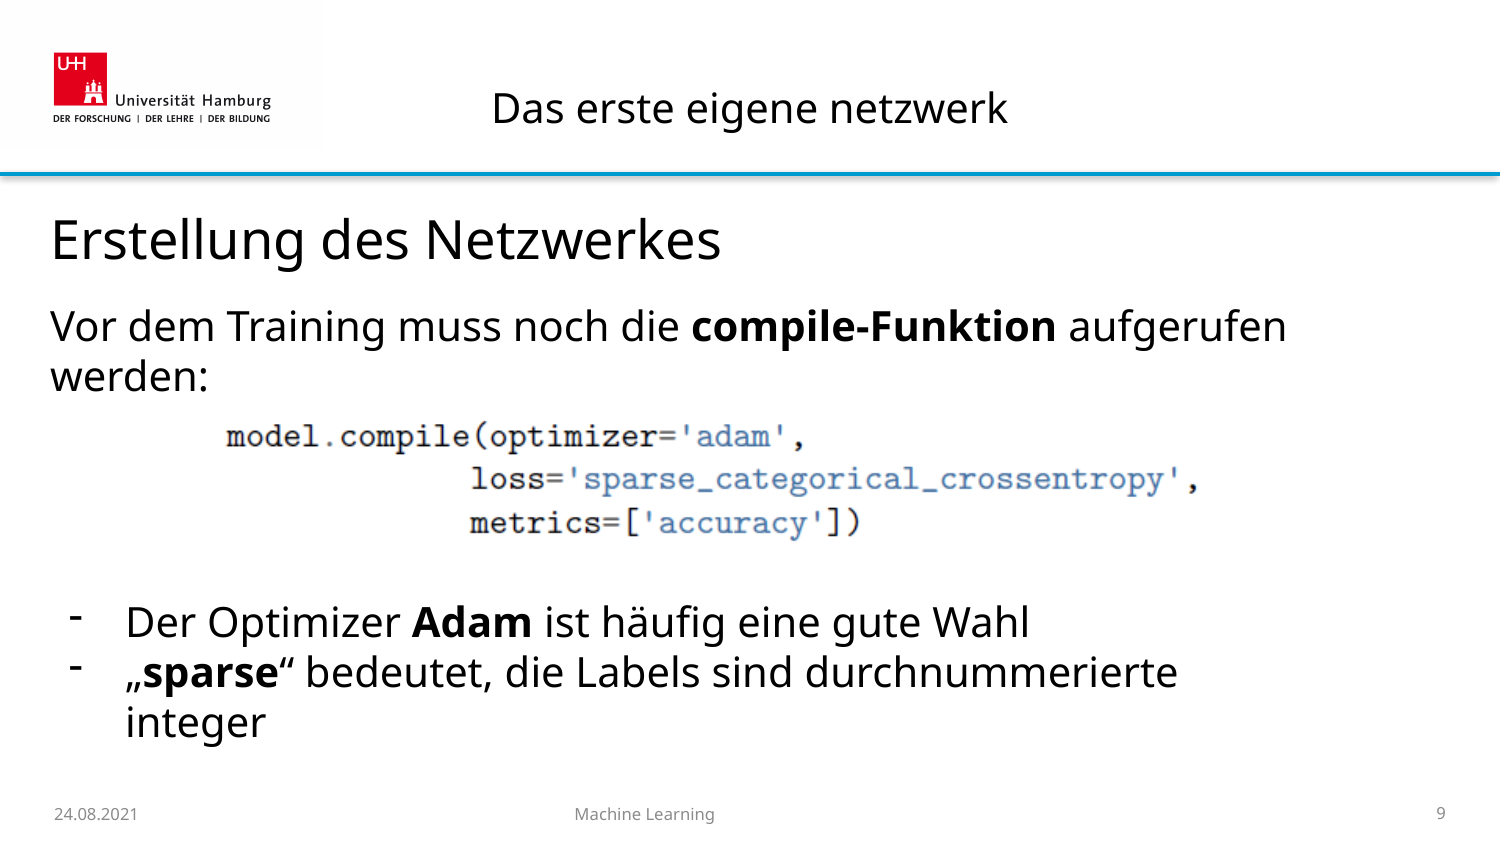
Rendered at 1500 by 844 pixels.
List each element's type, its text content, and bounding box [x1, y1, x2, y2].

title Das erste eigene netzwerk [275, 91, 1225, 122]
footer Machine Learning [273, 788, 1016, 833]
picture [209, 412, 1207, 550]
list Erstellung des Netzwerkes [35, 197, 1406, 281]
list Vor dem Training muss noch die compile-Funktion aufgerufen werden: [35, 291, 1446, 765]
text_box Der Optimizer Adam ist häufig eine gute Wahl „sparse“ bedeutet, die Labels sind durchnummerierte integer [54, 588, 1307, 754]
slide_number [54, 788, 210, 833]
picture [1, 0, 323, 149]
slide_number 9 [1361, 788, 1446, 833]
